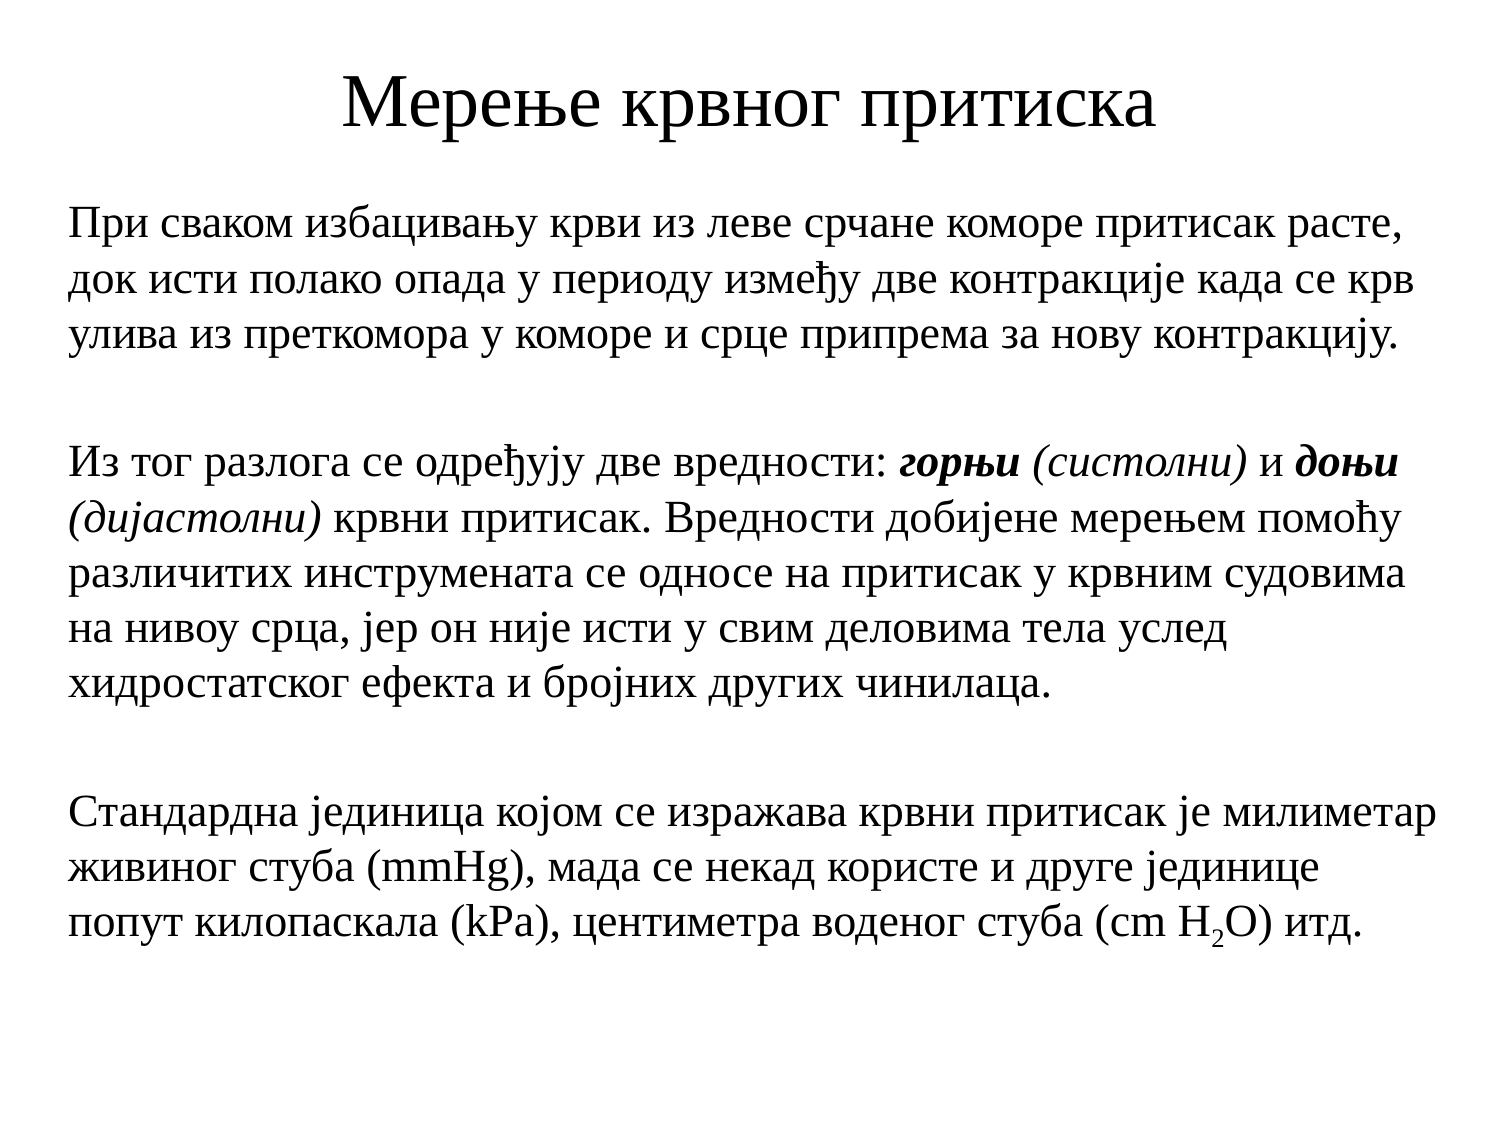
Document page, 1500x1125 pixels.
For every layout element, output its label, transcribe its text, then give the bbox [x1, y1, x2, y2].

subtitle При сваком избацивању крви из леве срчане коморе притисак расте, док исти полако опада у периоду између две контракције када се крв улива из преткомора у коморе и срце припрема за нову контракцију. Из тог разлога се одређују две вредности: горњи (систолни) и доњи (дијастолни) крвни притисак. Вредности добијене мерењем помоћу различитих инструмената се односе на притисак у крвним судовима на нивоу срца, јер он није исти у свим деловима тела услед хидростатског ефекта и бројних других чинилаца. Стандардна јединица којом се изражава крвни притисак је милиметар живиног стуба (mmHg), мада се некад користе и друге јединице попут килопаскала (kPa), центиметра воденог стуба (cm H2O) итд. [53, 184, 1459, 1083]
title Мерење крвног притиска [112, 42, 1388, 149]
